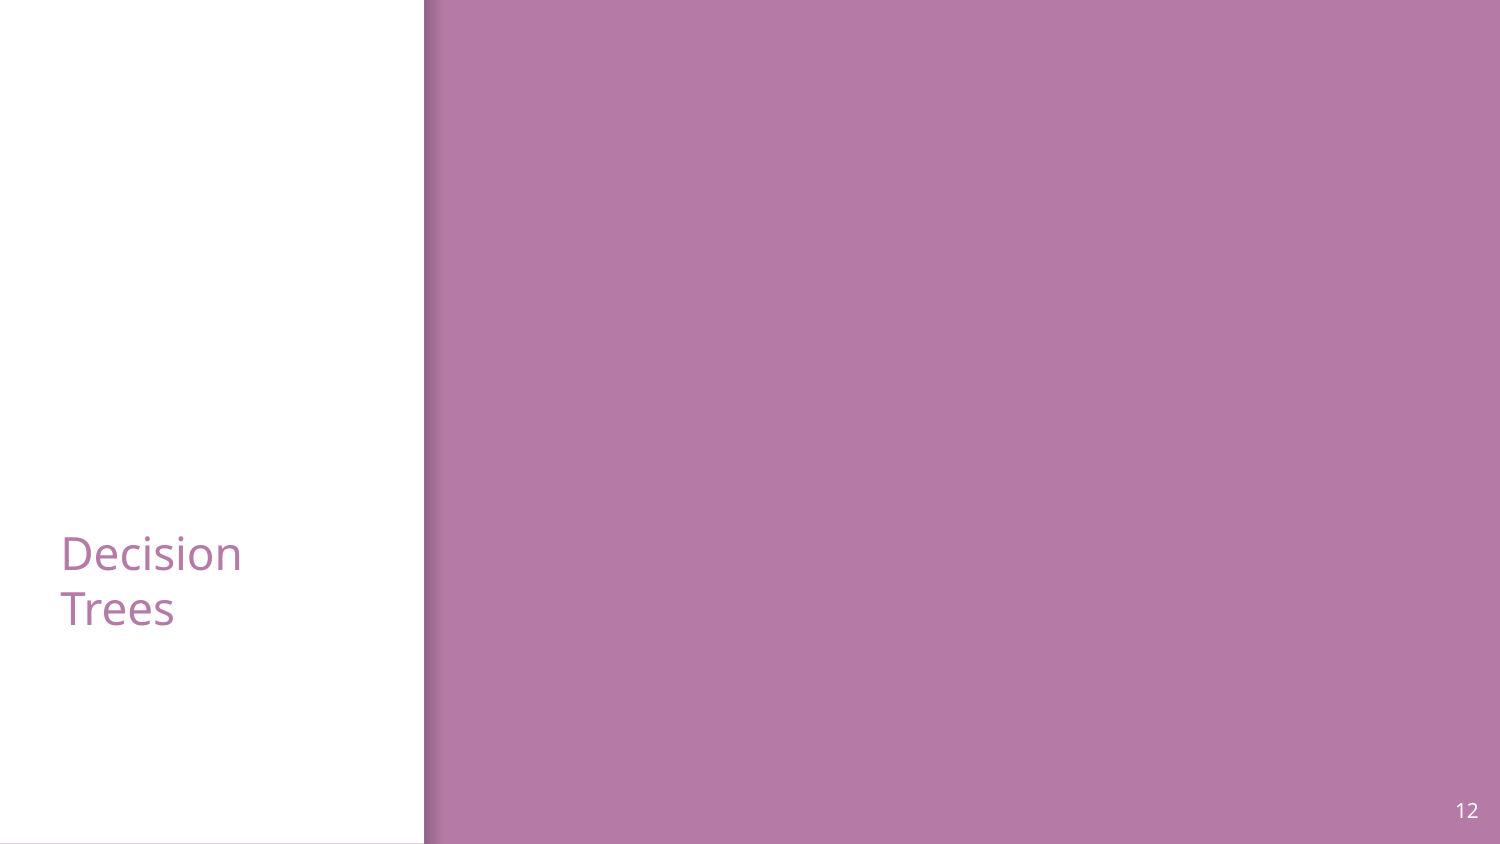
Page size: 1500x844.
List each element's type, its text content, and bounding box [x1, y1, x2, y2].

title Decision Trees [45, 46, 378, 650]
slide_number 12 [1403, 779, 1494, 844]
